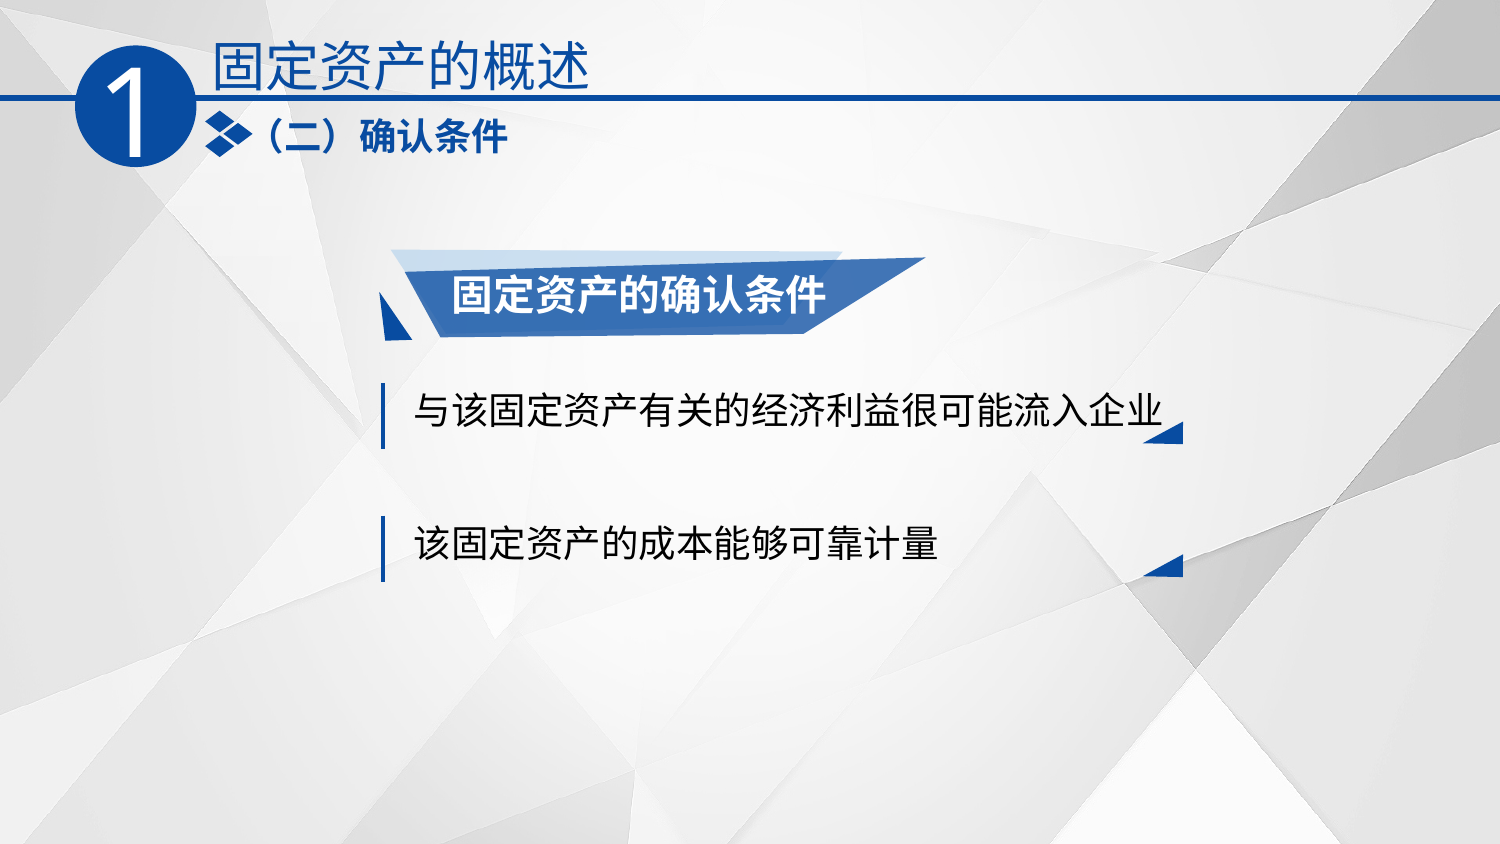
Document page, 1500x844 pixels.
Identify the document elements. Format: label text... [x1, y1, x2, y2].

text_box [223, 122, 253, 145]
picture [0, 101, 1500, 844]
text_box 该固定资产的成本能够可靠计量 [398, 505, 1051, 585]
picture [0, 0, 1500, 95]
text_box 1 [84, 45, 203, 97]
text_box [379, 291, 413, 341]
text_box [205, 110, 235, 133]
text_box [205, 135, 235, 158]
text_box 1 [84, 107, 203, 171]
text_box [75, 74, 84, 97]
text_box [1142, 554, 1184, 578]
text_box 固定资产的确认条件 [404, 257, 926, 338]
text_box [390, 249, 843, 271]
text_box 与该固定资产有关的经济利益很可能流入企业 [398, 372, 1187, 452]
text_box （二）确认条件 [234, 107, 522, 164]
text_box [75, 107, 84, 138]
text_box 固定资产的概述 [198, 37, 713, 92]
